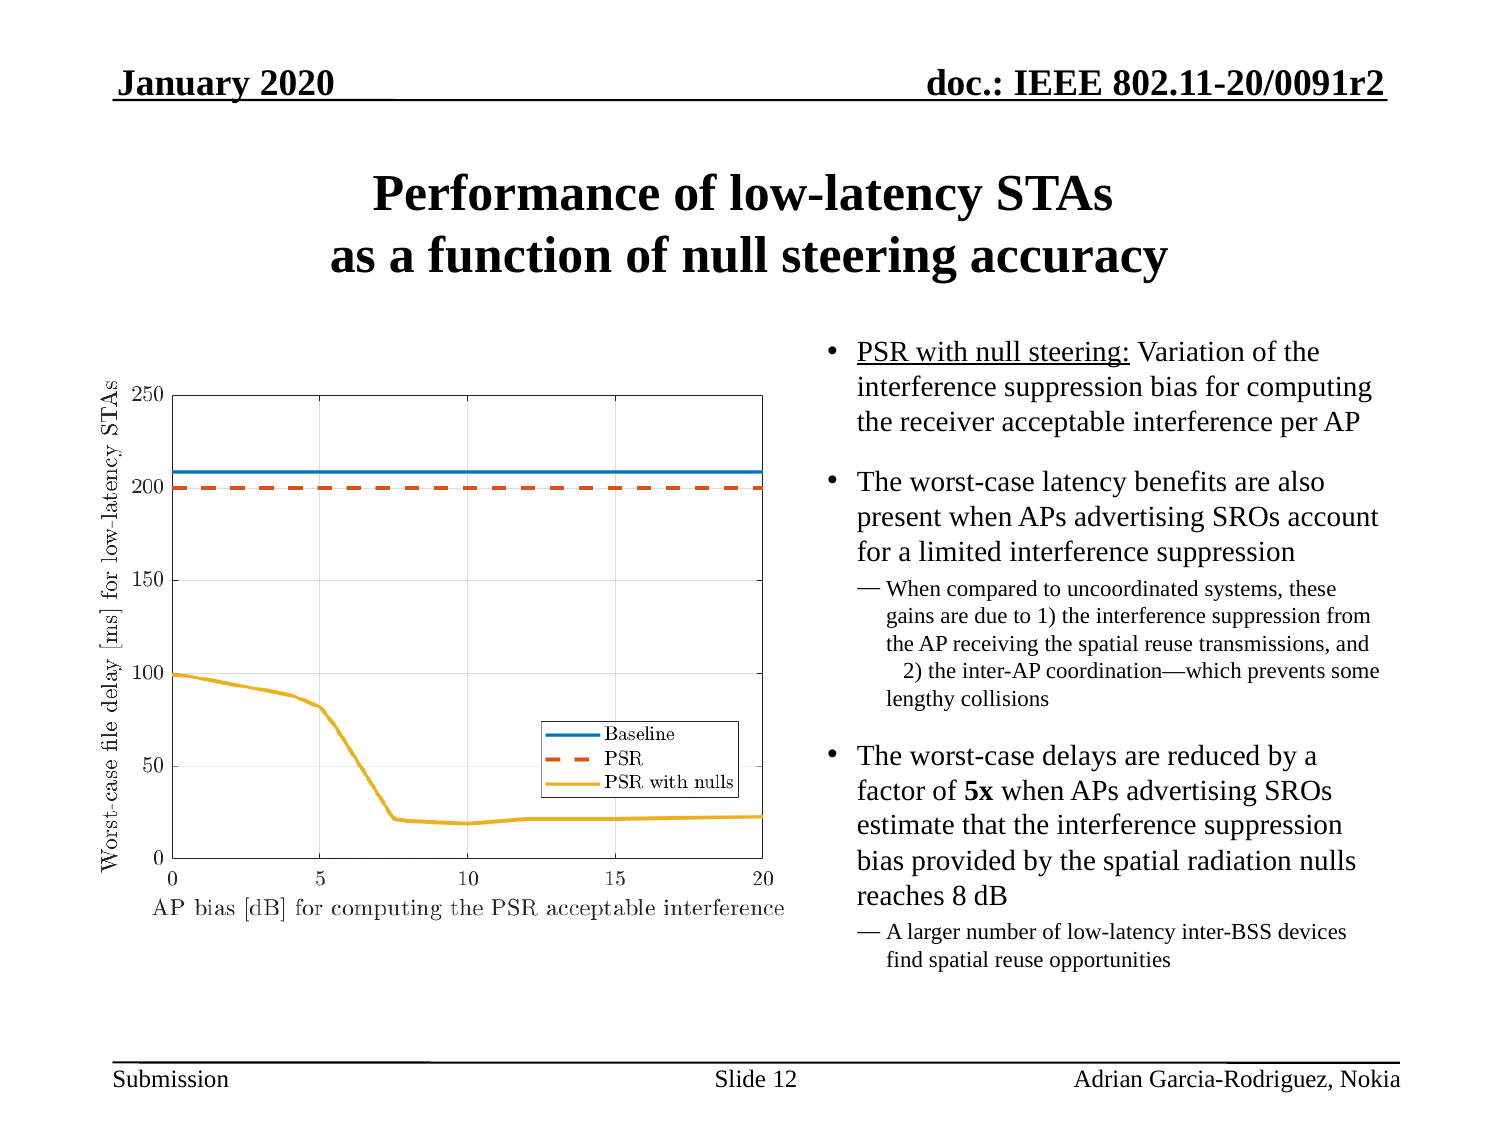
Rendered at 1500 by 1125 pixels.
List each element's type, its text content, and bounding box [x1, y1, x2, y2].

text_box January 2020 [117, 58, 507, 104]
picture [98, 376, 788, 924]
title Performance of low-latency STAs as a function of null steering accuracy [74, 149, 1426, 291]
footer Adrian Garcia-Rodriguez, Nokia [878, 1061, 1402, 1093]
slide_number Slide 12 [712, 1061, 800, 1123]
